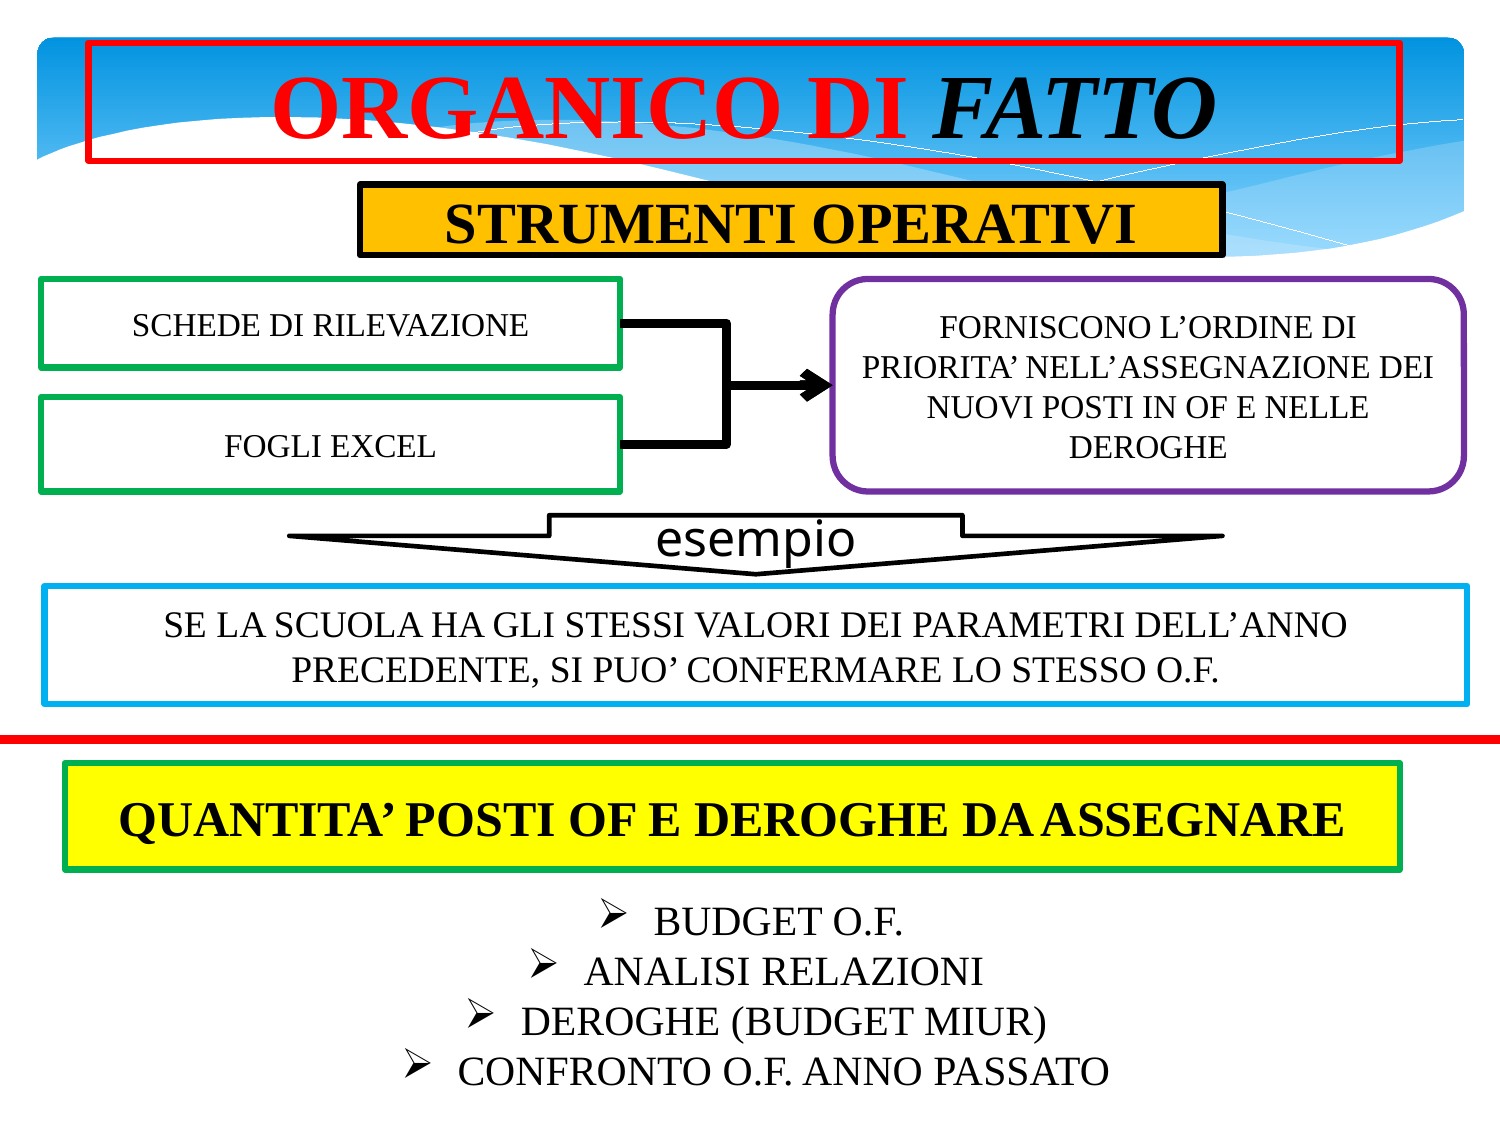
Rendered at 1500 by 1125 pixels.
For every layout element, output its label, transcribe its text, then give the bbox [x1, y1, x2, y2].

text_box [619, 385, 833, 445]
text_box BUDGET O.F. ANALISI RELAZIONI DEROGHE (BUDGET MIUR) CONFRONTO O.F. ANNO PASSATO [288, 880, 1224, 1107]
text_box FOGLI EXCEL [40, 396, 621, 493]
text_box STRUMENTI OPERATIVI [359, 183, 1224, 257]
text_box SCHEDE DI RILEVAZIONE [40, 278, 621, 369]
text_box esempio [287, 513, 1224, 576]
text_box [619, 323, 833, 384]
text_box ORGANICO DI FATTO [87, 41, 1401, 162]
text_box SE LA SCUOLA HA GLI STESSI VALORI DEI PARAMETRI DELL’ANNO PRECEDENTE, SI PUO’ CONFERMARE LO STESSO O.F. [43, 585, 1468, 705]
text_box FORNISCONO L’ORDINE DI PRIORITA’ NELL’ASSEGNAZIONE DEI NUOVI POSTI IN OF E NELLE DEROGHE [831, 277, 1466, 493]
text_box QUANTITA’ POSTI OF E DEROGHE DA ASSEGNARE [64, 762, 1401, 871]
